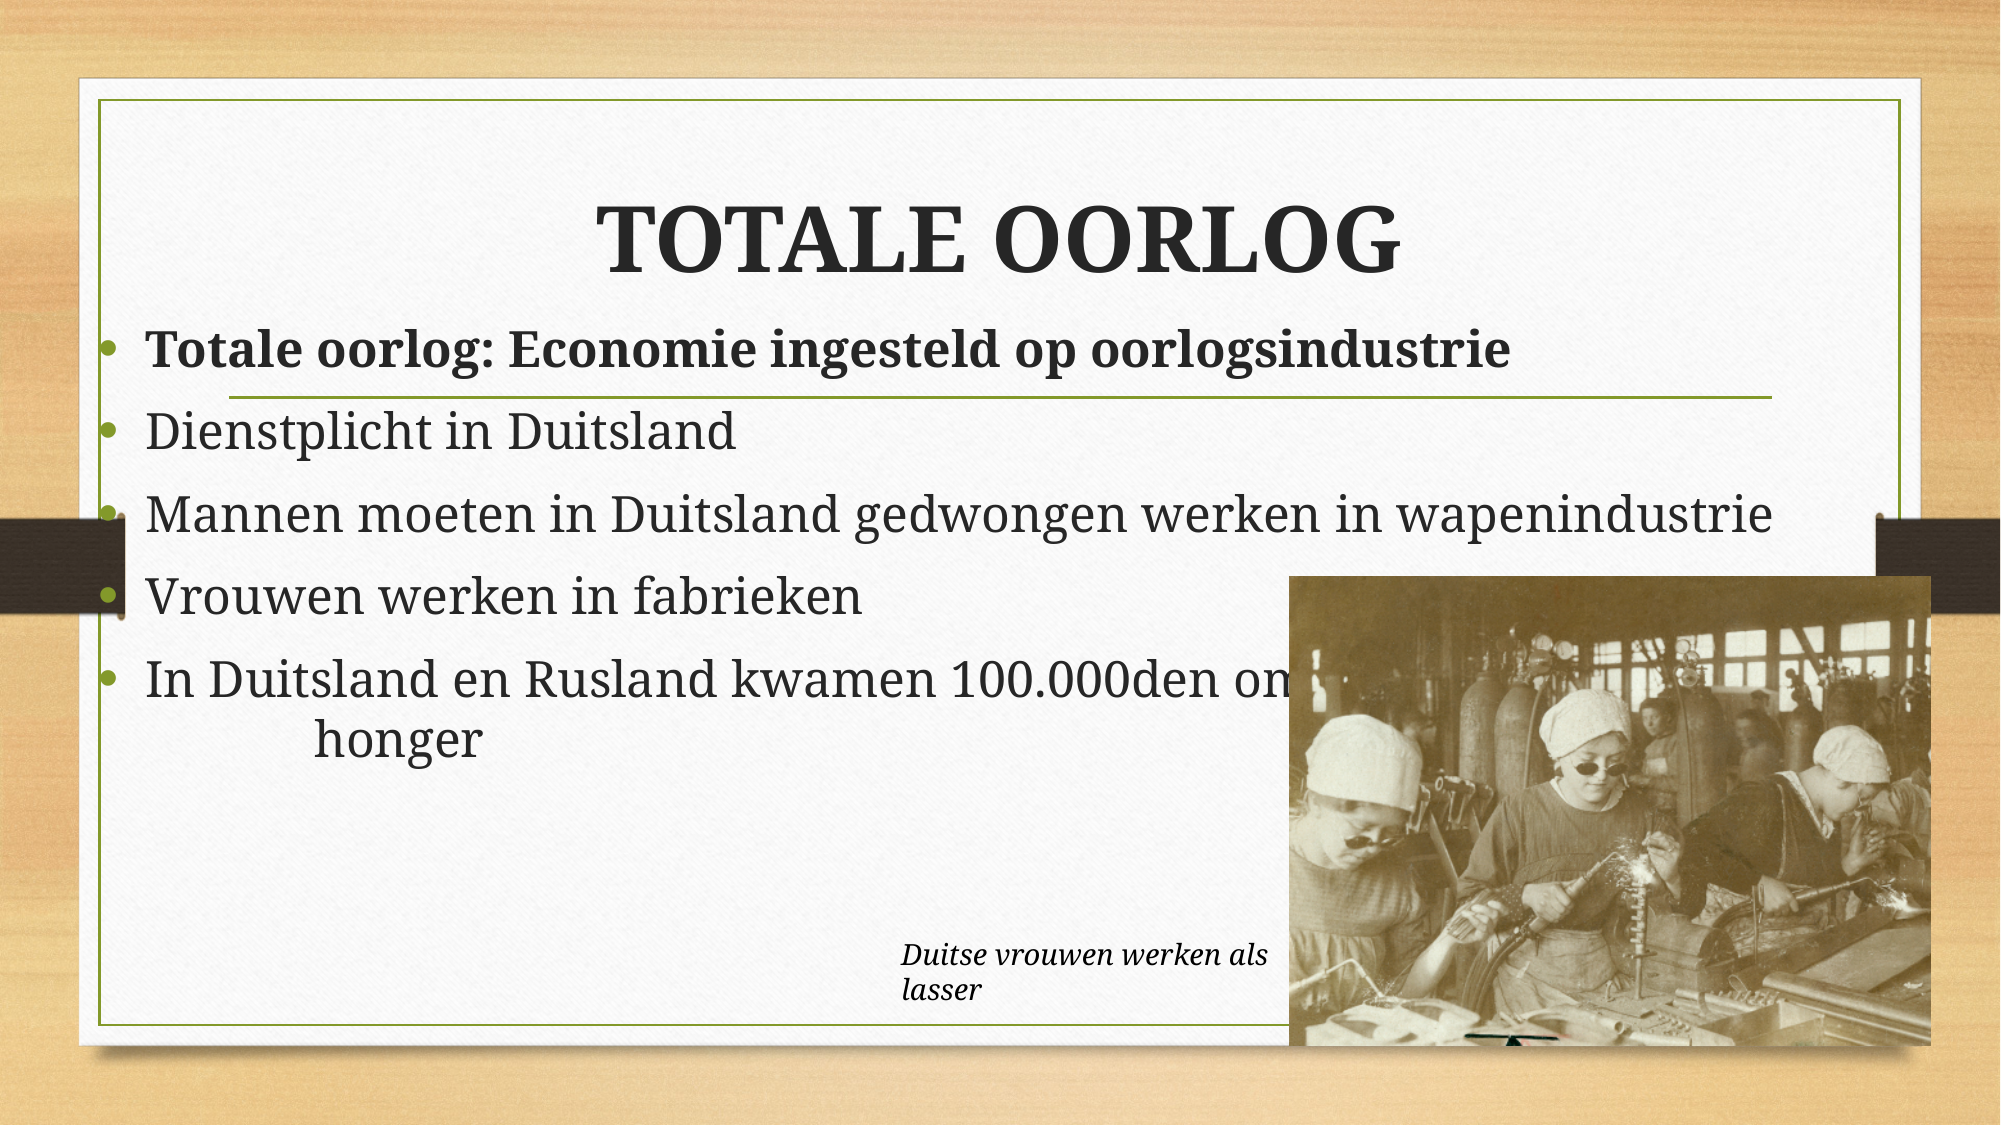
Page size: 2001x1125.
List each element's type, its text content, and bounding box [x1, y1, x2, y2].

list Totale oorlog: Economie ingesteld op oorlogsindustrie Dienstplicht in Duitsland Mannen moeten in Duitsland gedwongen werken in wapenindustrie Vrouwen werken in fabrieken In Duitsland en Rusland kwamen 100.000den om door honger [83, 309, 1911, 1047]
picture [0, 0, 2001, 1125]
text_box Duitse vrouwen werken als lasser [886, 929, 1289, 1014]
title TOTALE OORLOG [212, 161, 1788, 309]
